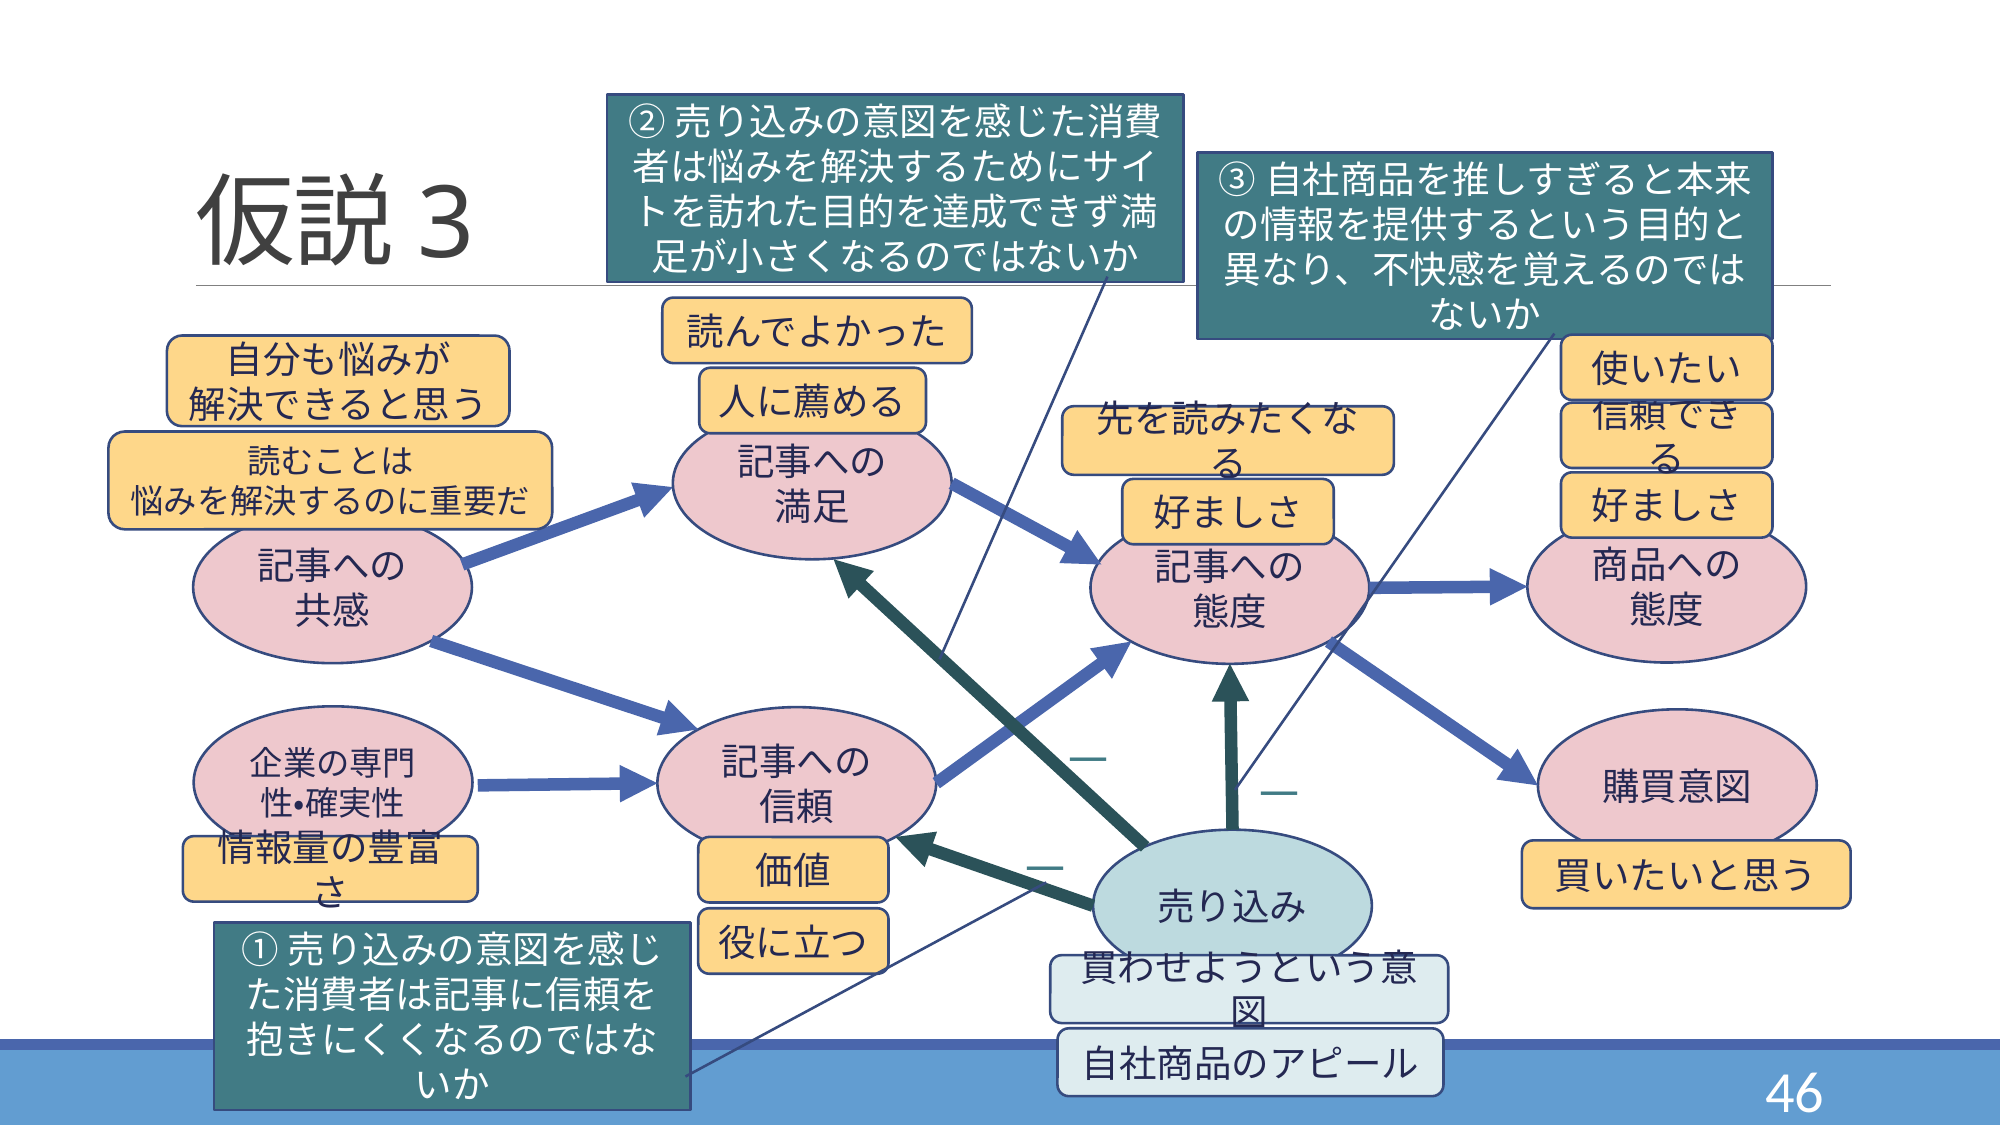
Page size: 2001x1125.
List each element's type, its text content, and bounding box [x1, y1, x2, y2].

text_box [661, 297, 973, 434]
text_box 自社商品のアピール [1056, 1026, 1445, 1098]
title 仮説3 [180, 47, 1830, 285]
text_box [1229, 663, 1233, 831]
text_box 買わせようという意図 [1048, 953, 1450, 1025]
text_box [1061, 405, 1395, 545]
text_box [107, 254, 1432, 903]
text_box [833, 558, 1146, 848]
text_box ①売り込みの意図を感じた消費者は記事に信頼を抱きにくくなるのではないか [213, 916, 987, 1111]
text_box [894, 855, 1094, 907]
text_box ②売り込みの意図を感じた消費者は悩みを解決するためにサイトを訪れた目的を達成できず満足が小さくなるのではないか [606, 93, 1185, 251]
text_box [1442, 394, 1818, 862]
text_box 使いたい [1559, 333, 1774, 392]
text_box 買いたいと思う [1520, 839, 1852, 910]
slide_number 46 [1624, 1059, 1840, 1120]
text_box ③自社商品を推しすぎると本来の情報を提供するという目的と異なり、不快感を覚えるのではないか [1196, 151, 1774, 392]
text_box 役に立つ [696, 910, 890, 976]
text_box 売り込み [1092, 910, 1373, 953]
